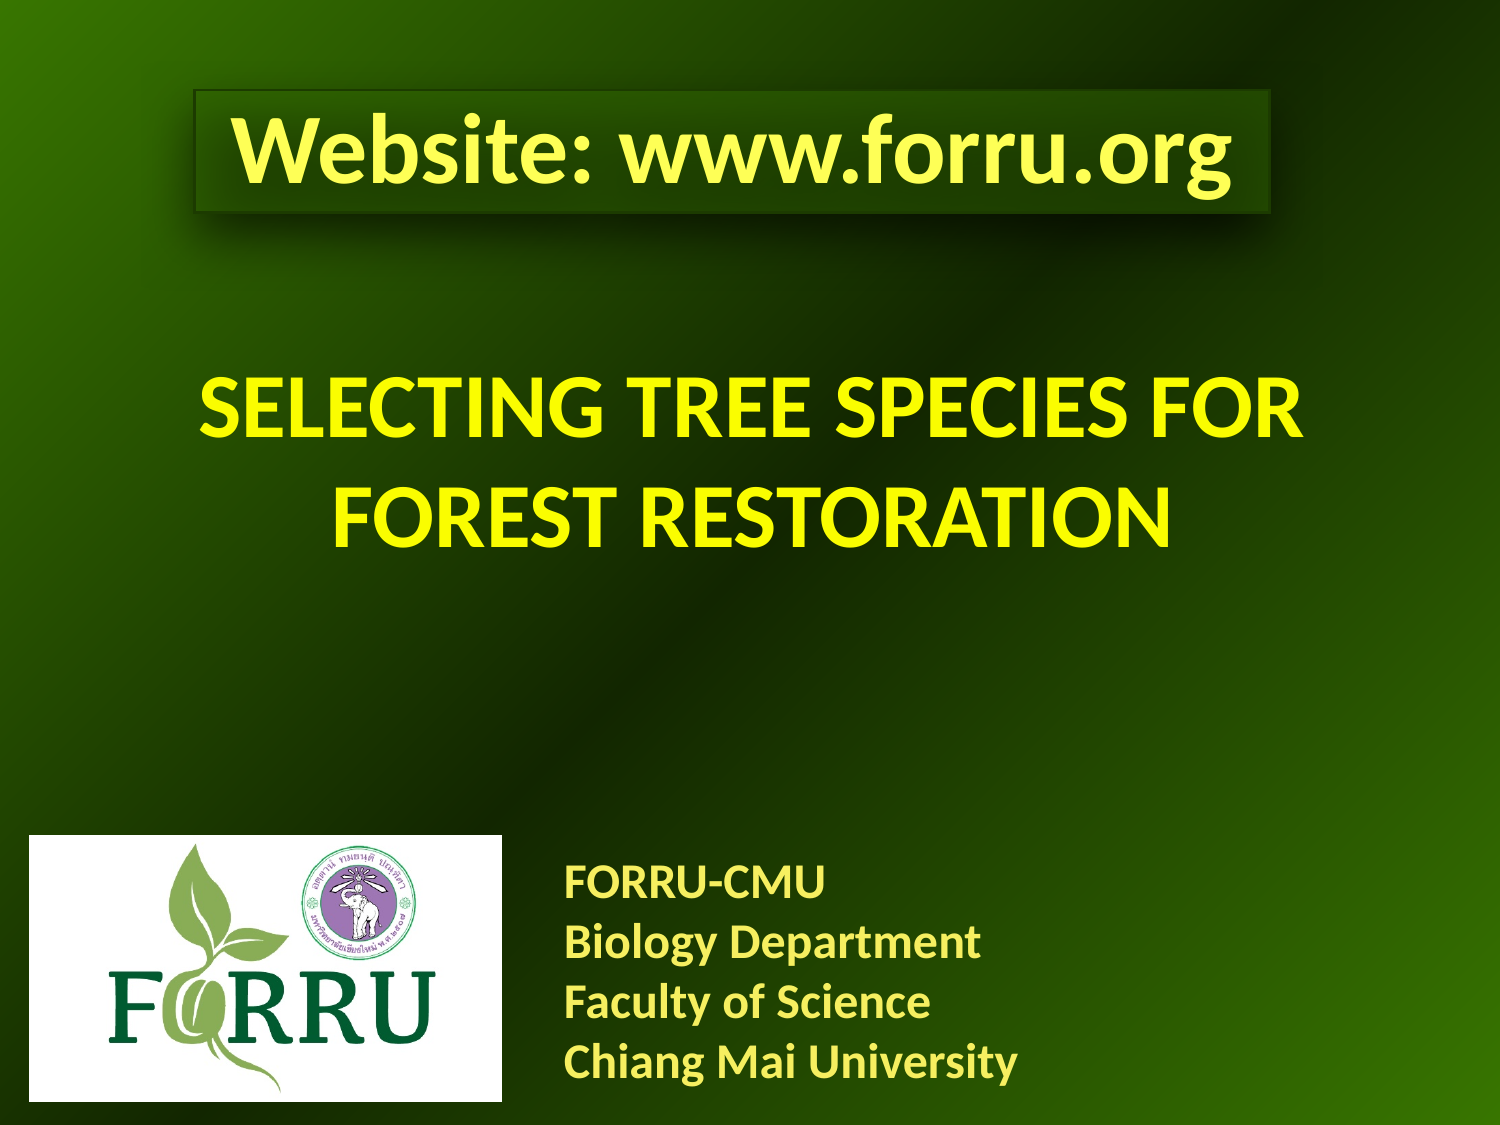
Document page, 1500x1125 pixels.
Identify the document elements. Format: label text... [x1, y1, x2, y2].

text_box FORRU-CMU Biology Department Faculty of Science Chiang Mai University [549, 840, 1081, 1096]
text_box Selecting Tree Species for Forest Restoration [32, 338, 1474, 573]
picture [29, 835, 503, 1102]
text_box Website: www.forru.org [194, 90, 1270, 213]
